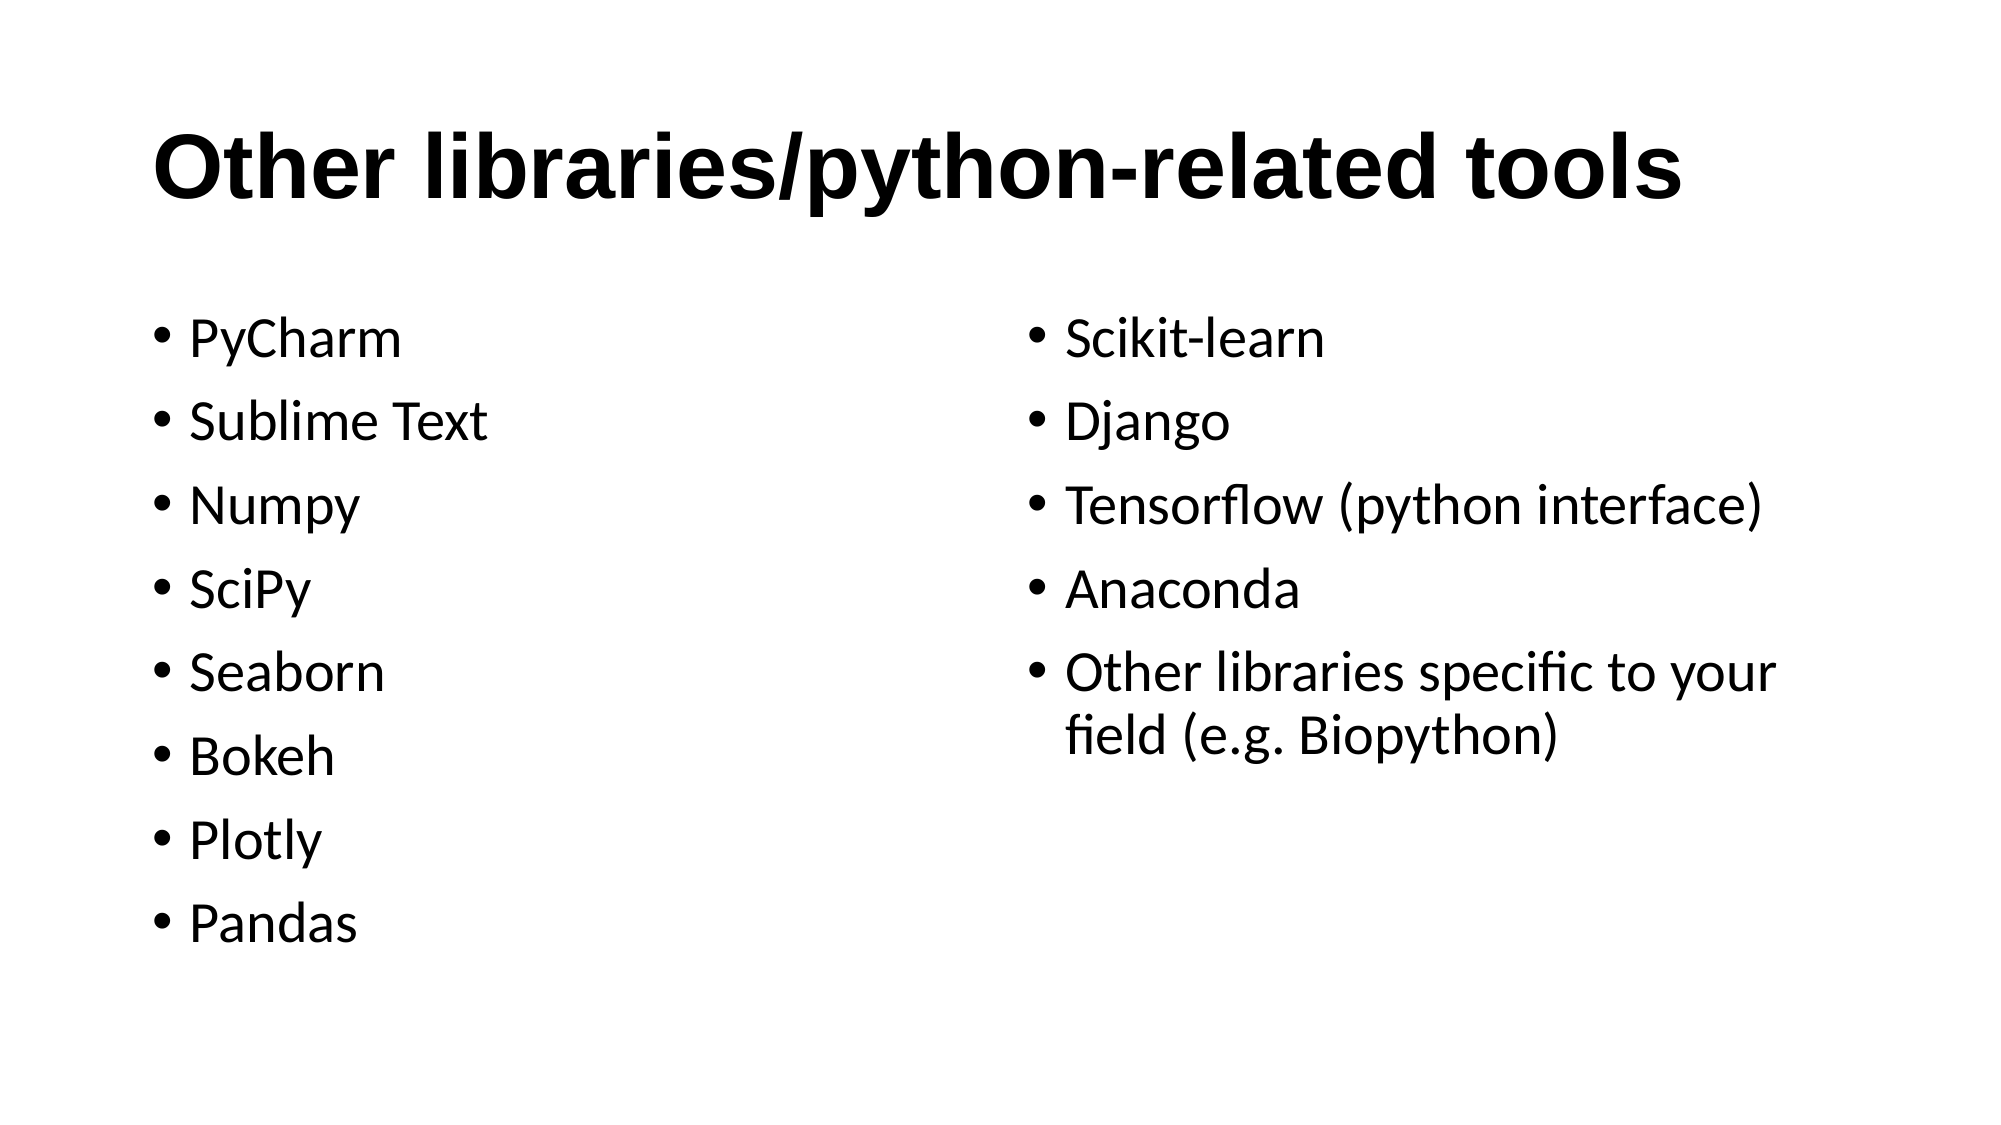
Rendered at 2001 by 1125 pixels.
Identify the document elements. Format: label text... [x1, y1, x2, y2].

list PyCharm Sublime Text Numpy SciPy Seaborn Bokeh Plotly Pandas [137, 299, 988, 1014]
title Other libraries/python-related tools [137, 59, 1863, 278]
list Scikit-learn Django Tensorflow (python interface) Anaconda Other libraries specific to your field (e.g. Biopython) [1012, 299, 1863, 1014]
